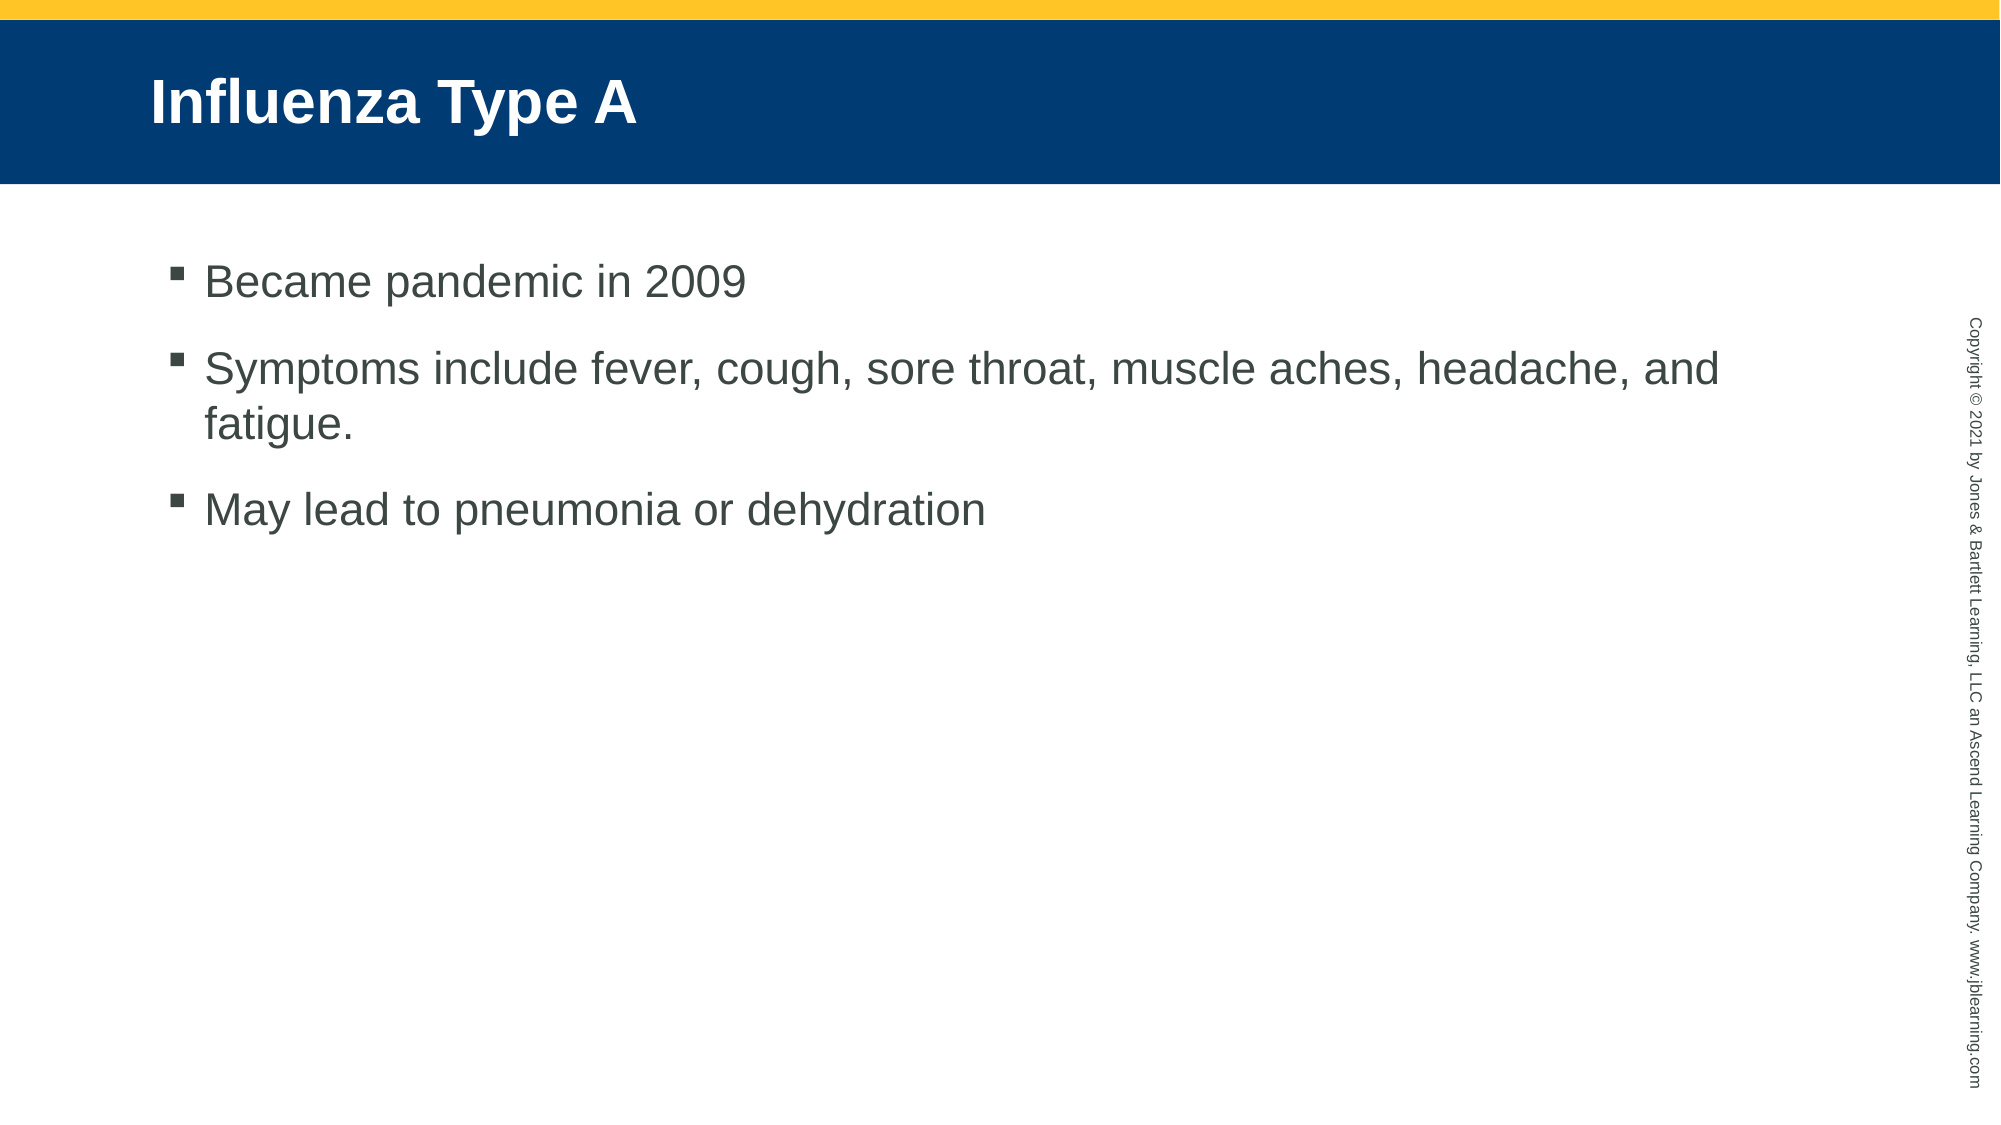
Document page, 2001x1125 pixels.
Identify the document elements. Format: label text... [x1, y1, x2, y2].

list Became pandemic in 2009 Symptoms include fever, cough, sore throat, muscle aches, headache, and fatigue. May lead to pneumonia or dehydration [151, 244, 1840, 1016]
title Influenza Type A [0, 19, 2000, 185]
